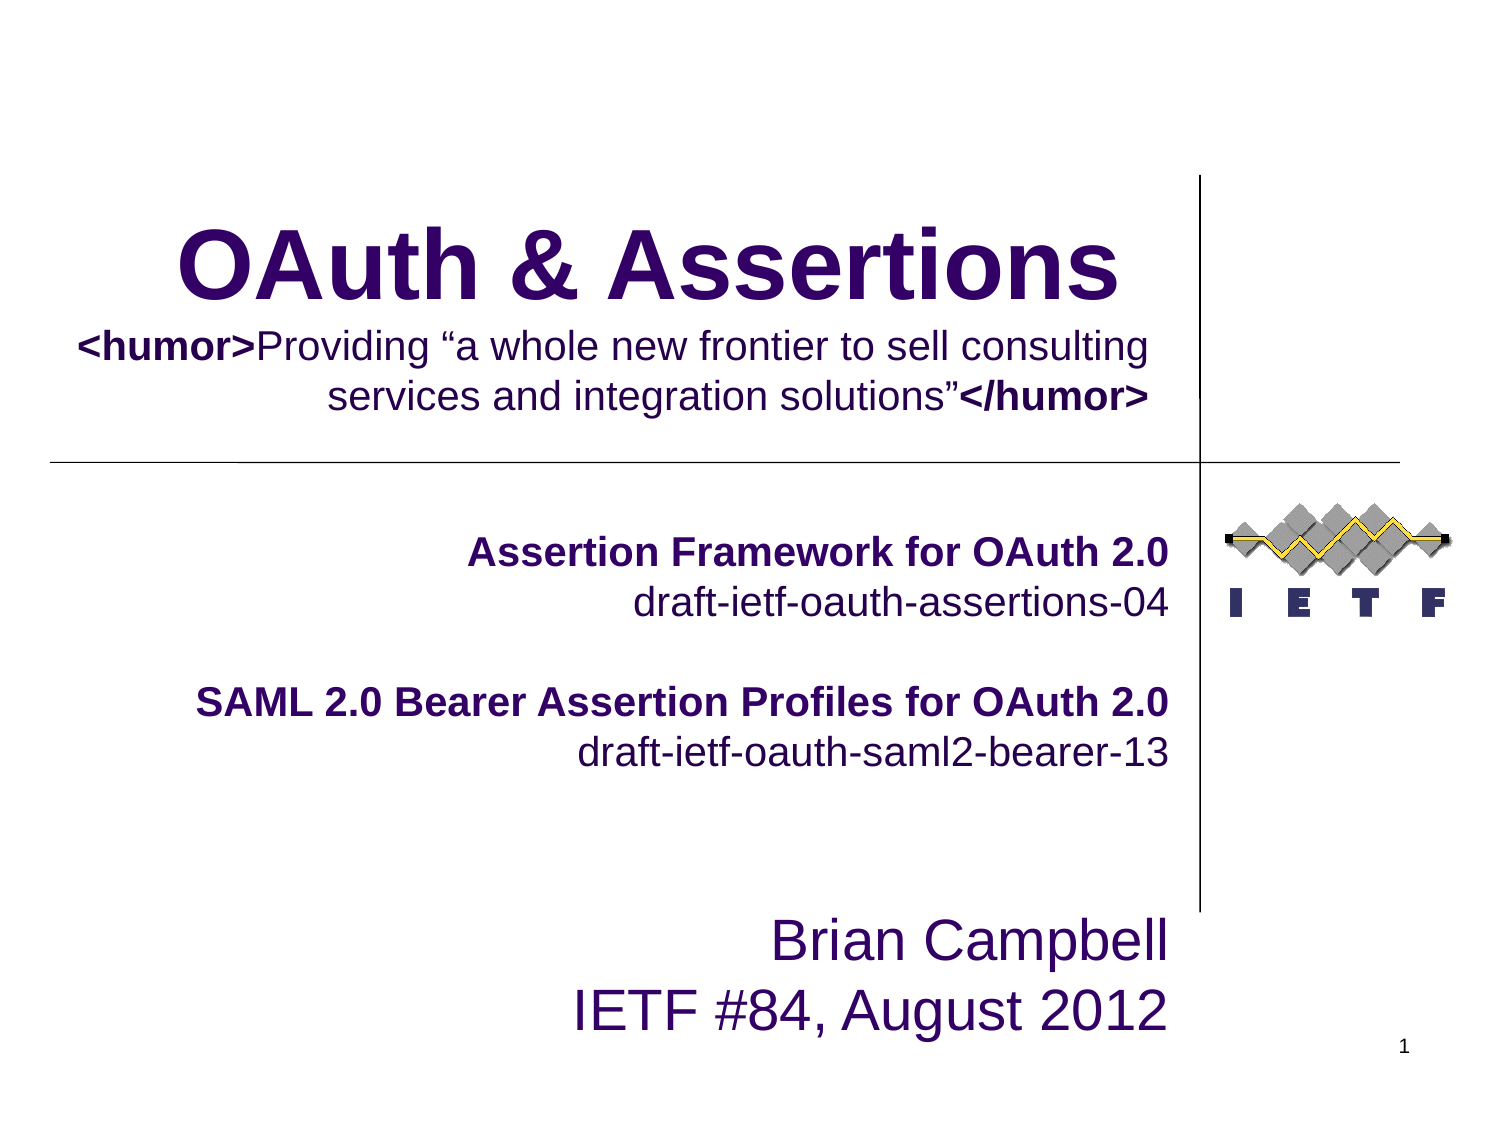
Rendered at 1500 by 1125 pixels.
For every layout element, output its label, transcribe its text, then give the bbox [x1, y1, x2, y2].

slide_number 1 [1074, 1024, 1426, 1101]
picture [1212, 487, 1463, 631]
text_box OAuth & Assertions <humor>Providing “a whole new frontier to sell consulting services and integration solutions”</humor> [51, 76, 1165, 427]
title Assertion Framework for OAuth 2.0 draft-ietf-oauth-assertions-04 SAML 2.0 Bearer Assertion Profiles for OAuth 2.0 draft-ietf-oauth-saml2-bearer-13 Brian Campbell IETF #84, August 2012 [24, 499, 1186, 1051]
